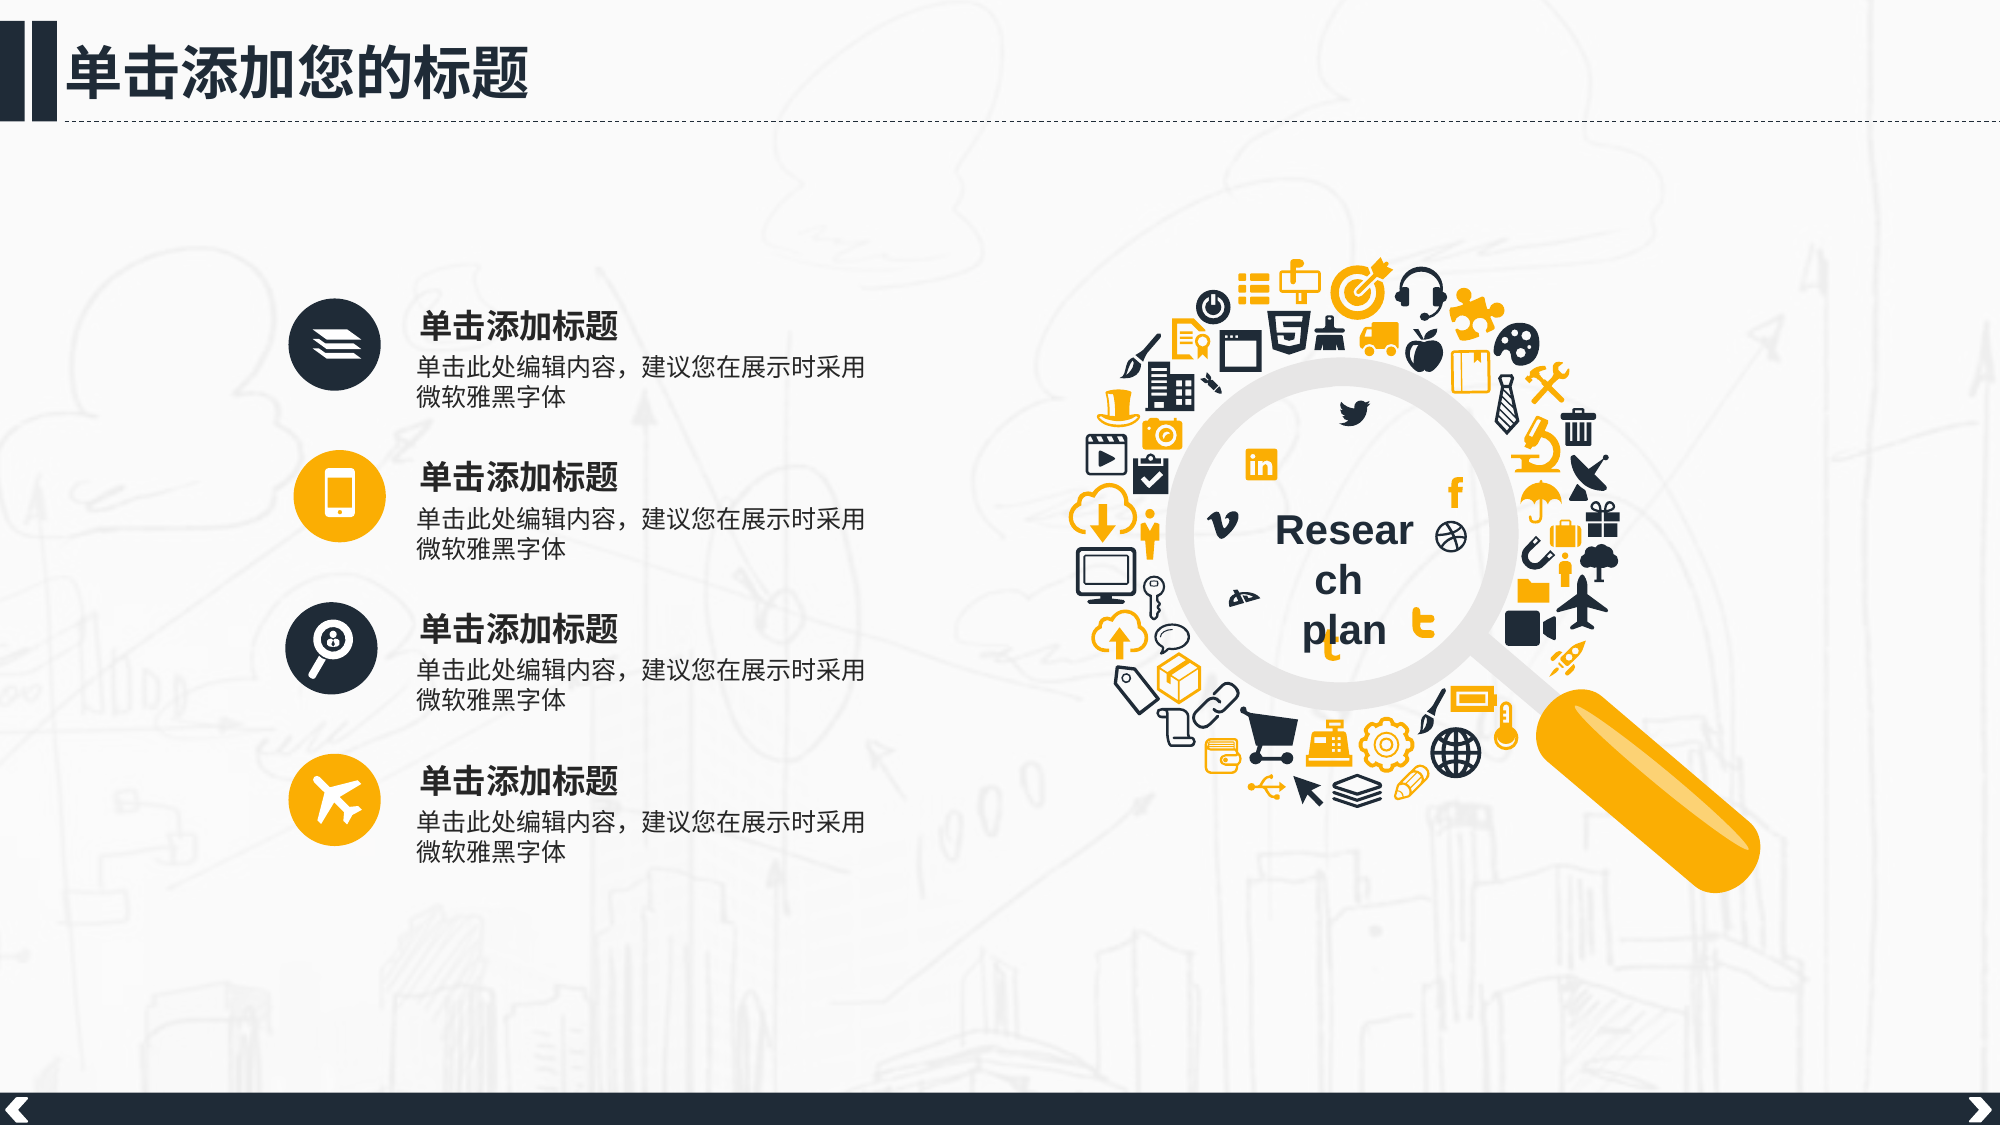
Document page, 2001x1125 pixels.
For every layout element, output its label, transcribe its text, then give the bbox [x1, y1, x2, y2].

text_box [1068, 482, 1138, 535]
text_box [1405, 340, 1444, 373]
text_box [1121, 673, 1132, 684]
text_box [1394, 266, 1448, 321]
text_box [1154, 623, 1191, 655]
text_box [1200, 372, 1219, 391]
text_box [313, 619, 353, 660]
text_box [1437, 520, 1467, 553]
text_box [1344, 279, 1372, 307]
text_box [1574, 705, 1749, 850]
text_box [1373, 731, 1400, 758]
text_box [287, 752, 382, 848]
text_box [1240, 706, 1299, 765]
text_box 单击此处编辑内容，建议您在展示时采用微软雅黑字体 [416, 503, 869, 564]
text_box [1423, 328, 1438, 340]
text_box [1356, 257, 1394, 295]
text_box [1332, 790, 1383, 802]
text_box [1098, 450, 1116, 467]
text_box [1536, 689, 1761, 894]
text_box [1314, 315, 1345, 333]
text_box [1206, 511, 1239, 539]
text_box [1359, 322, 1399, 349]
text_box [313, 775, 362, 825]
text_box [1149, 580, 1159, 587]
text_box [1450, 685, 1497, 712]
text_box [1108, 627, 1131, 660]
text_box [1083, 554, 1130, 585]
text_box [1089, 504, 1116, 543]
text_box [1145, 361, 1195, 412]
text_box 单击添加标题 [404, 753, 796, 807]
text_box [1561, 552, 1569, 560]
text_box [1570, 454, 1609, 491]
text_box [1245, 448, 1278, 481]
text_box [1550, 650, 1563, 662]
text_box [1091, 609, 1149, 653]
text_box [326, 638, 334, 647]
text_box 单击添加标题 [404, 601, 796, 655]
text_box [1549, 525, 1554, 548]
text_box [1196, 289, 1231, 325]
text_box 单击添加标题 [404, 450, 796, 504]
text_box [1238, 296, 1247, 305]
text_box [1212, 681, 1240, 714]
text_box [1156, 652, 1202, 705]
text_box [308, 655, 326, 679]
text_box [1379, 737, 1394, 752]
text_box [1314, 334, 1345, 351]
text_box [1565, 422, 1592, 446]
text_box [1448, 477, 1463, 508]
text_box [1165, 357, 1519, 712]
text_box [1194, 333, 1211, 360]
text_box [1521, 535, 1556, 570]
text_box [1517, 578, 1550, 603]
text_box [1247, 774, 1286, 800]
text_box [287, 297, 382, 392]
text_box [1459, 694, 1486, 704]
text_box Research plan [1252, 495, 1437, 661]
text_box [1133, 458, 1169, 495]
text_box [324, 468, 355, 518]
text_box 单击添加标题 [404, 298, 796, 352]
text_box [1364, 346, 1375, 357]
text_box [1494, 374, 1520, 436]
text_box [1096, 389, 1141, 428]
text_box [1505, 610, 1540, 646]
text_box [1556, 574, 1609, 630]
text_box [1238, 273, 1247, 281]
text_box [284, 601, 379, 696]
text_box [1214, 386, 1222, 394]
text_box [1305, 719, 1353, 767]
text_box [1135, 333, 1161, 362]
text_box [312, 348, 362, 359]
text_box [333, 638, 340, 647]
text_box [1332, 797, 1383, 808]
text_box [292, 449, 387, 544]
text_box [1142, 417, 1183, 450]
text_box [1085, 433, 1128, 476]
text_box [1228, 589, 1252, 608]
text_box [1580, 543, 1619, 583]
text_box [1560, 640, 1586, 666]
text_box [1524, 361, 1570, 405]
text_box [1565, 663, 1576, 676]
text_box [329, 630, 337, 638]
text_box [1204, 738, 1242, 774]
text_box [1250, 284, 1270, 293]
text_box [1464, 628, 1560, 716]
text_box [1413, 328, 1424, 340]
text_box [1449, 287, 1505, 341]
text_box [1293, 775, 1324, 807]
text_box [1140, 522, 1160, 560]
text_box [1493, 701, 1519, 751]
text_box [1338, 400, 1371, 427]
text_box 单击此处编辑内容，建议您在展示时采用微软雅黑字体 [416, 806, 869, 867]
text_box [1560, 408, 1597, 420]
text_box [1158, 427, 1174, 443]
text_box [1450, 349, 1491, 394]
text_box 单击此处编辑内容，建议您在展示时采用微软雅黑字体 [416, 351, 869, 412]
text_box [1192, 696, 1222, 729]
text_box [1549, 667, 1559, 677]
text_box [1267, 310, 1311, 355]
text_box [1558, 561, 1572, 587]
text_box [1332, 773, 1383, 796]
text_box [1145, 508, 1155, 519]
text_box [1238, 284, 1247, 293]
text_box [1179, 341, 1193, 345]
text_box [1140, 453, 1161, 464]
text_box [1588, 523, 1602, 537]
text_box [1555, 519, 1576, 548]
text_box [1279, 259, 1321, 305]
text_box [1075, 547, 1137, 604]
text_box [1156, 707, 1196, 747]
text_box [1603, 523, 1618, 537]
text_box [1119, 357, 1142, 379]
text_box [1386, 346, 1397, 357]
text_box [1577, 525, 1582, 548]
text_box [1330, 265, 1385, 320]
text_box [1113, 665, 1160, 716]
text_box [1430, 727, 1482, 779]
text_box [1393, 764, 1429, 801]
text_box [1172, 318, 1206, 360]
text_box [1358, 716, 1415, 773]
text_box [1417, 714, 1434, 735]
text_box [1426, 688, 1446, 716]
text_box [1520, 479, 1562, 524]
text_box [1250, 273, 1270, 281]
text_box [1219, 330, 1262, 372]
text_box [1585, 501, 1620, 522]
text_box [1142, 575, 1166, 621]
text_box [312, 329, 362, 340]
text_box [1543, 616, 1556, 641]
text_box [1250, 296, 1270, 305]
text_box 单击此处编辑内容，建议您在展示时采用微软雅黑字体 [416, 654, 869, 715]
text_box [1569, 484, 1588, 501]
text_box [1493, 322, 1540, 366]
text_box [312, 338, 362, 350]
text_box [1511, 415, 1561, 473]
